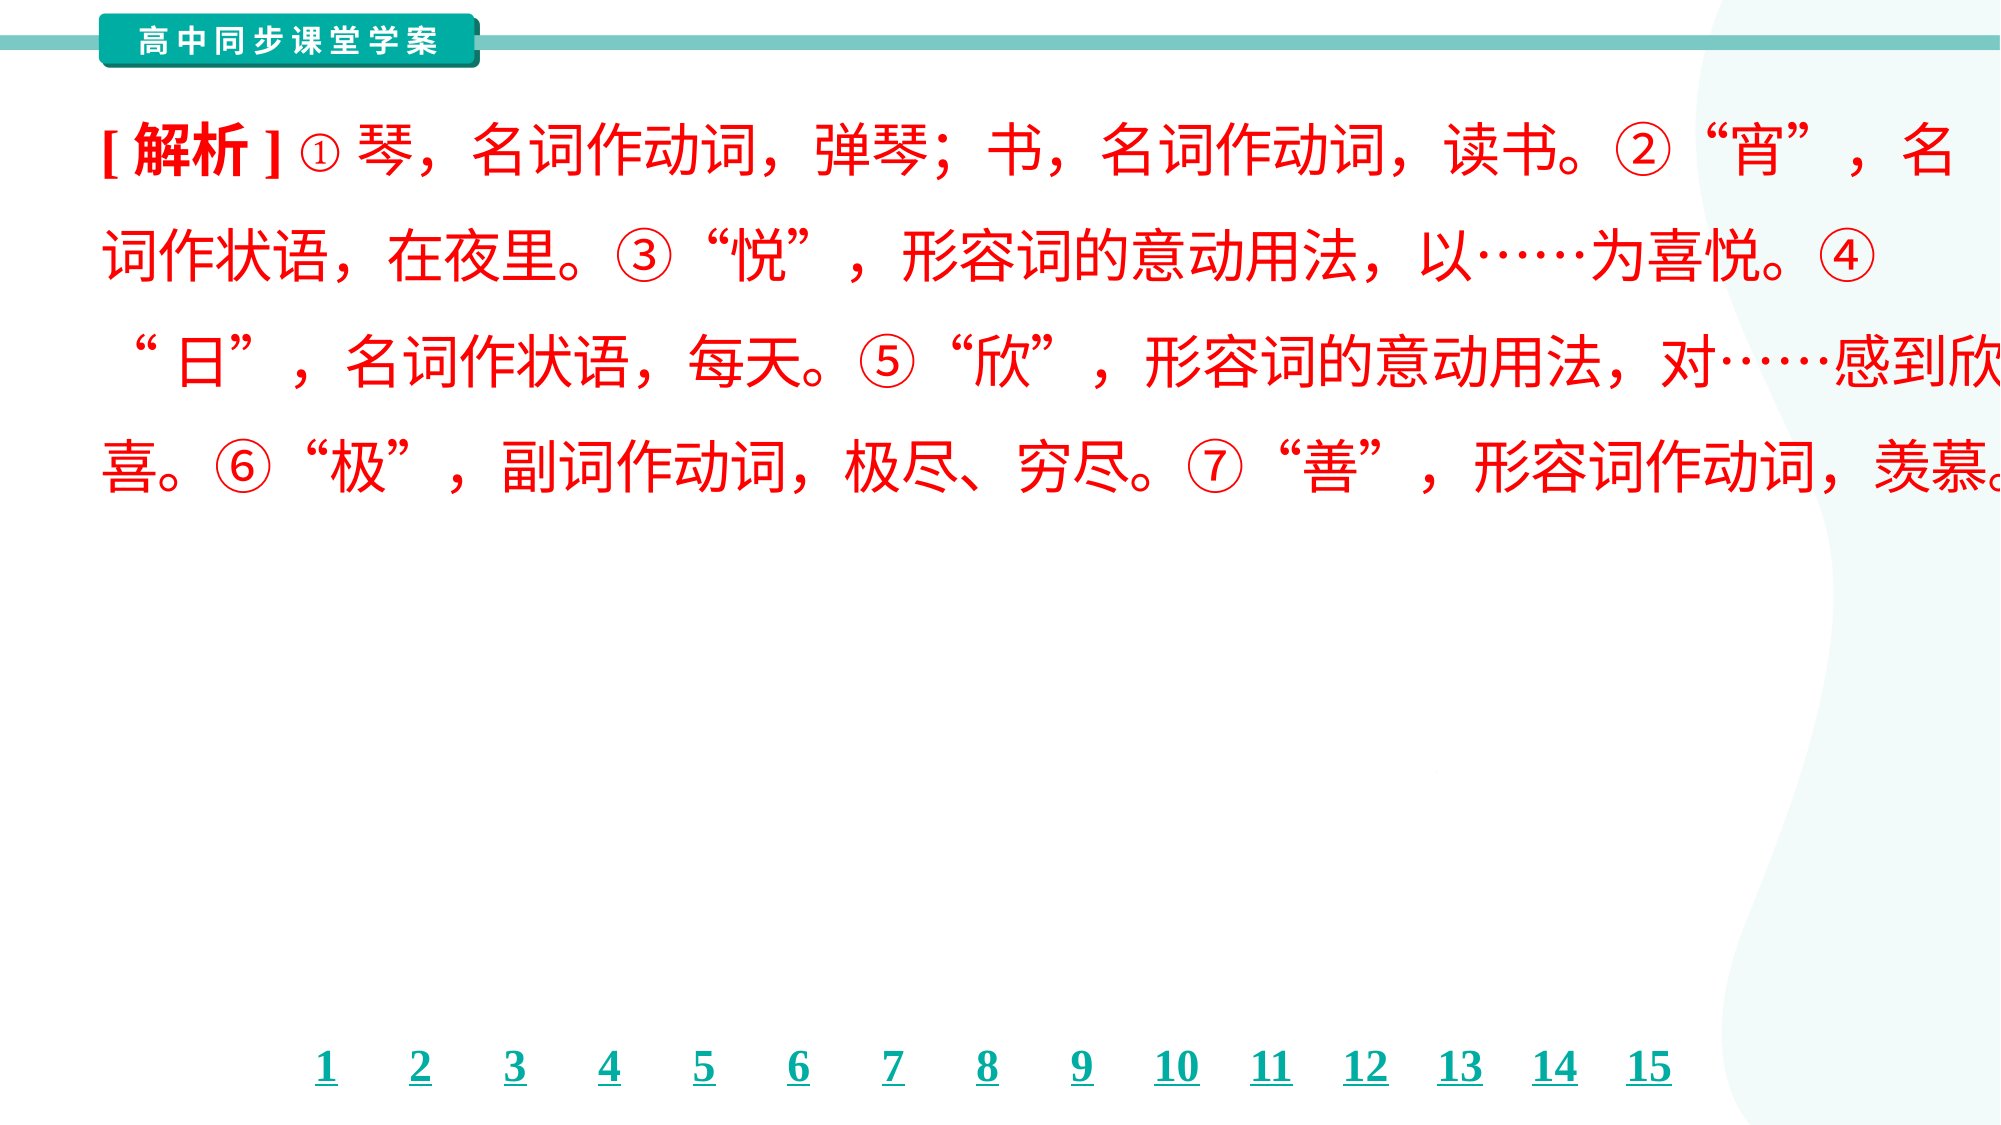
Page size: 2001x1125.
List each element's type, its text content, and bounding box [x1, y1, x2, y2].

picture [0, 0, 2000, 1125]
text_box [解析] ①琴，名词作动词，弹琴；书，名词作动词，读书。②“宵”，名 词作状语，在夜里。③“悦”，形容词的意动用法，以……为喜悦。④ “日”，名词作状语，每天。⑤“欣”，形容词的意动用法，对……感到欣 喜。⑥“极”，副词作动词，极尽、穷尽。⑦“善”，形容词作动词，羡慕。 [100, 76, 1899, 489]
